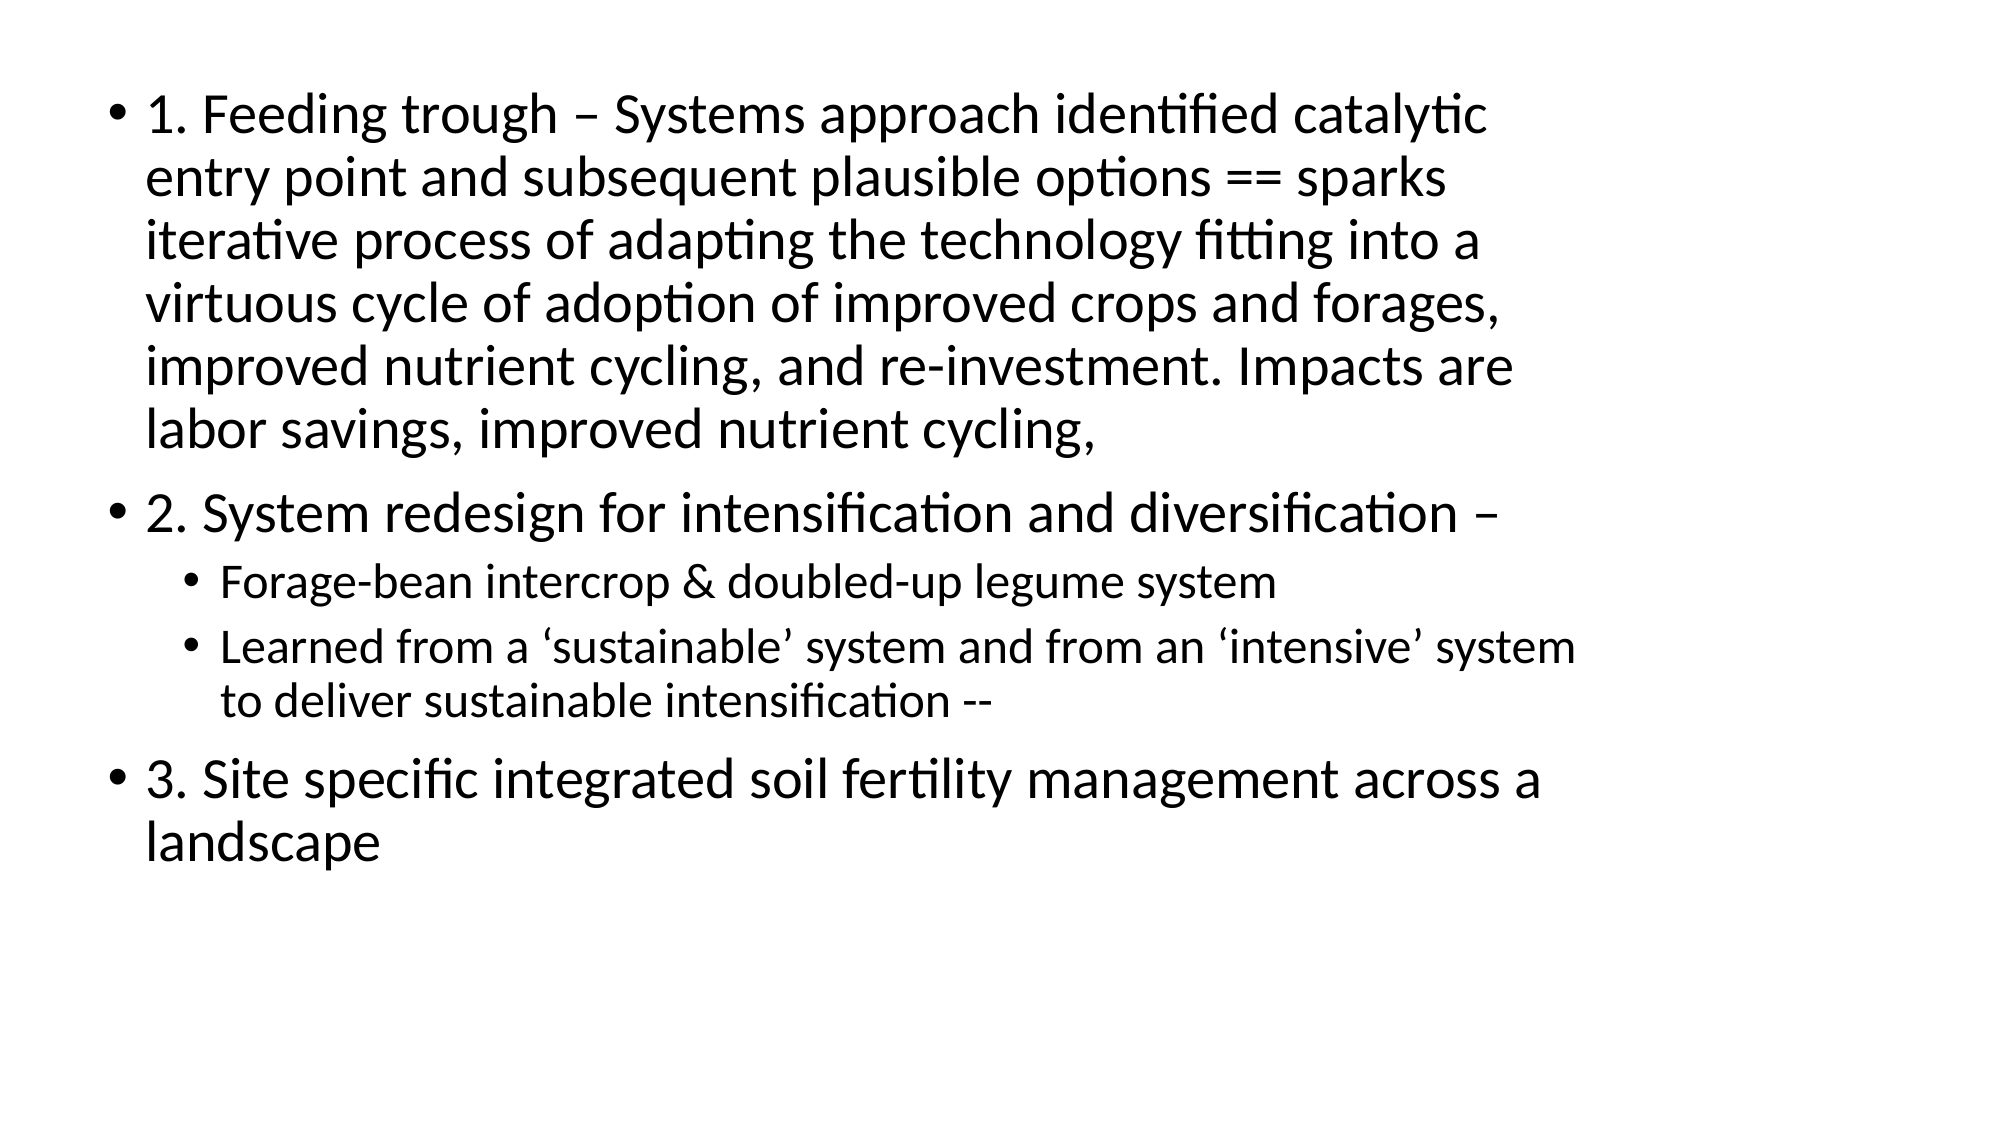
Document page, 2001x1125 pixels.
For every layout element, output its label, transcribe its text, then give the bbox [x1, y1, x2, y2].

text_box 1. Feeding trough – Systems approach identified catalytic entry point and subsequent plausible options == sparks iterative process of adapting the technology fitting into a virtuous cycle of adoption of improved crops and forages, improved nutrient cycling, and re-investment. Impacts are labor savings, improved nutrient cycling, 2. System redesign for intensification and diversification – Forage-bean intercrop & doubled-up legume system Learned from a ‘sustainable’ system and from an ‘intensive’ system to deliver sustainable intensification -- 3. Site specific integrated soil fertility management across a landscape [92, 76, 1593, 1049]
